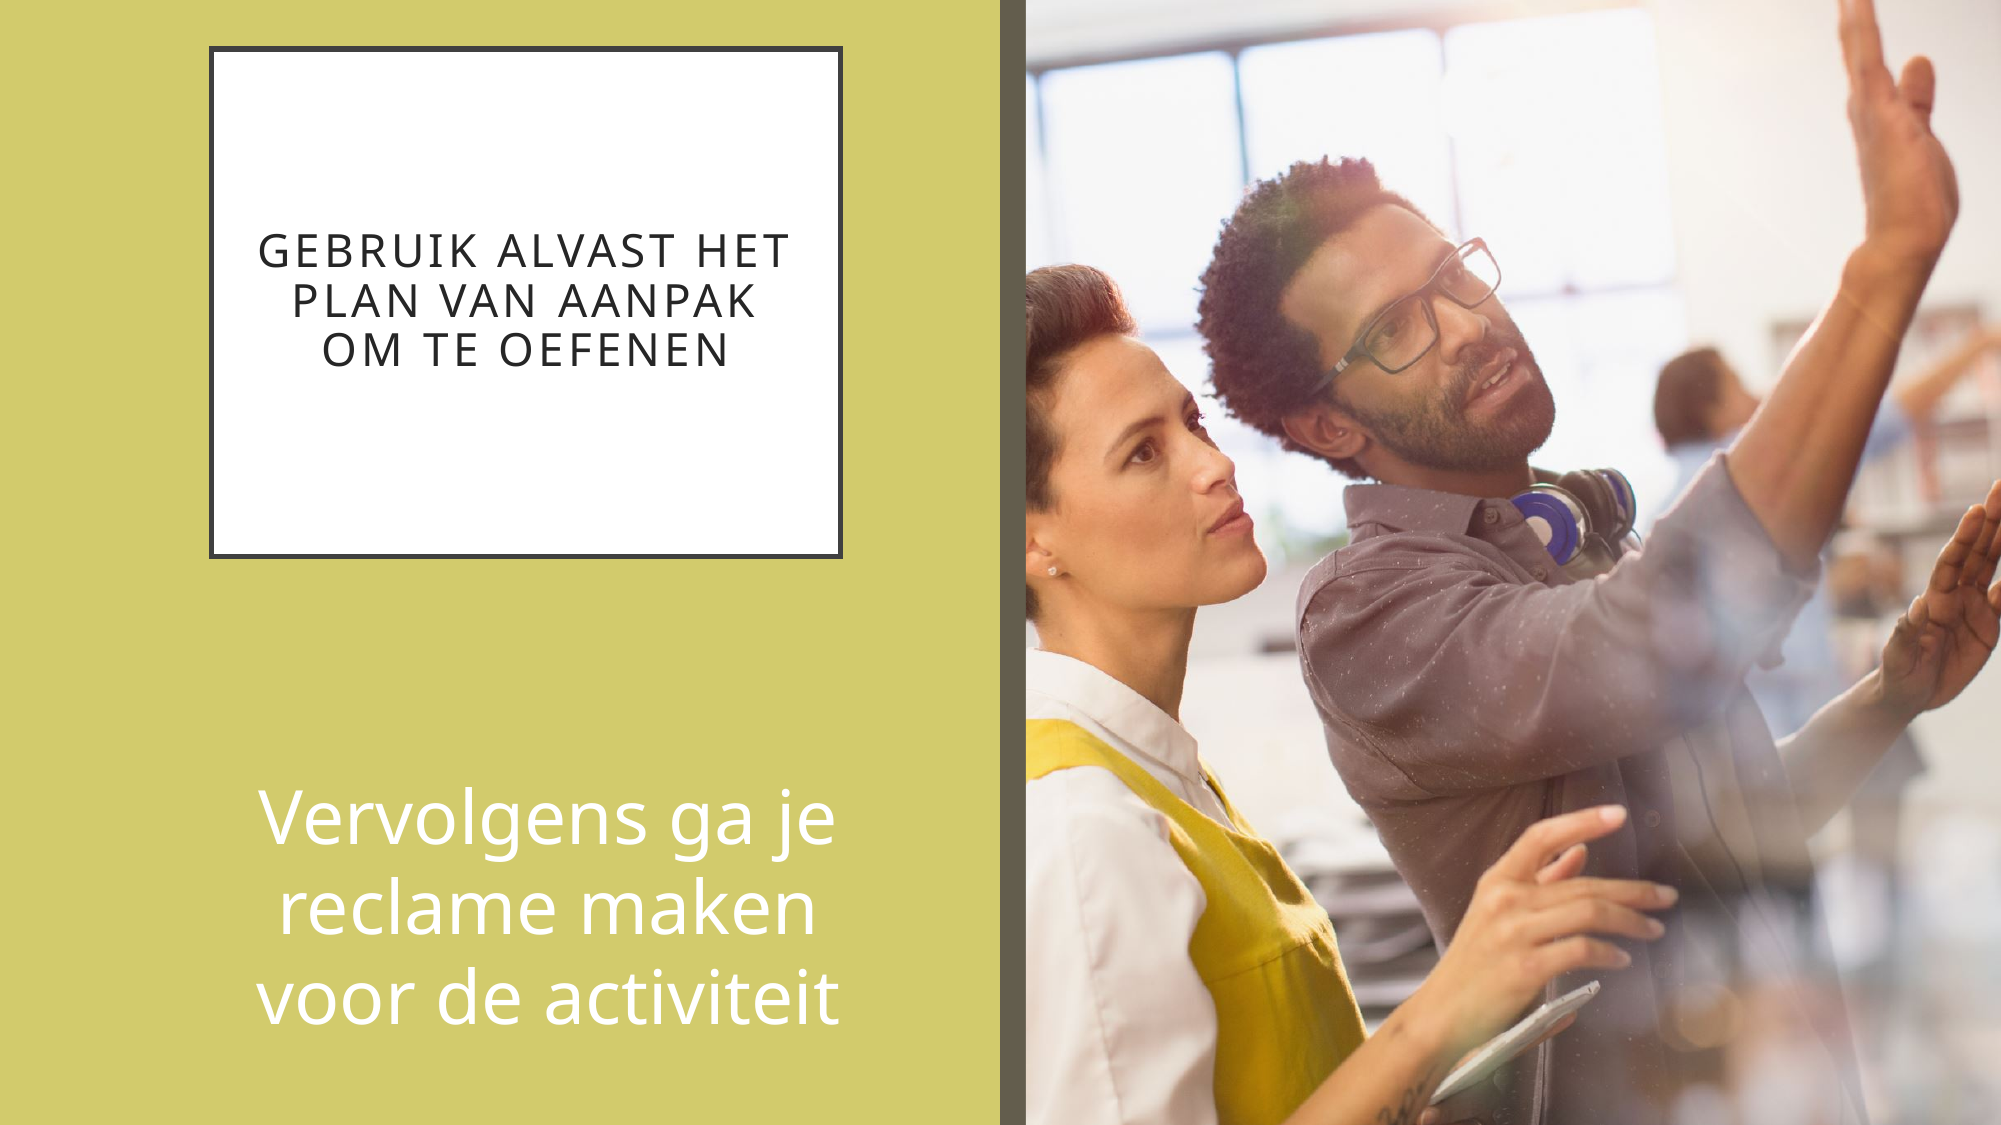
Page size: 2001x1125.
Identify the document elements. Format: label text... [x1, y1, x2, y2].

list Vervolgens ga je reclame maken voor de activiteit [237, 650, 860, 1011]
picture [1025, 0, 2001, 1125]
title GEBRUIK ALVAST HET PLAN VAN AANPAK OM TE OEFENEN [209, 46, 843, 559]
